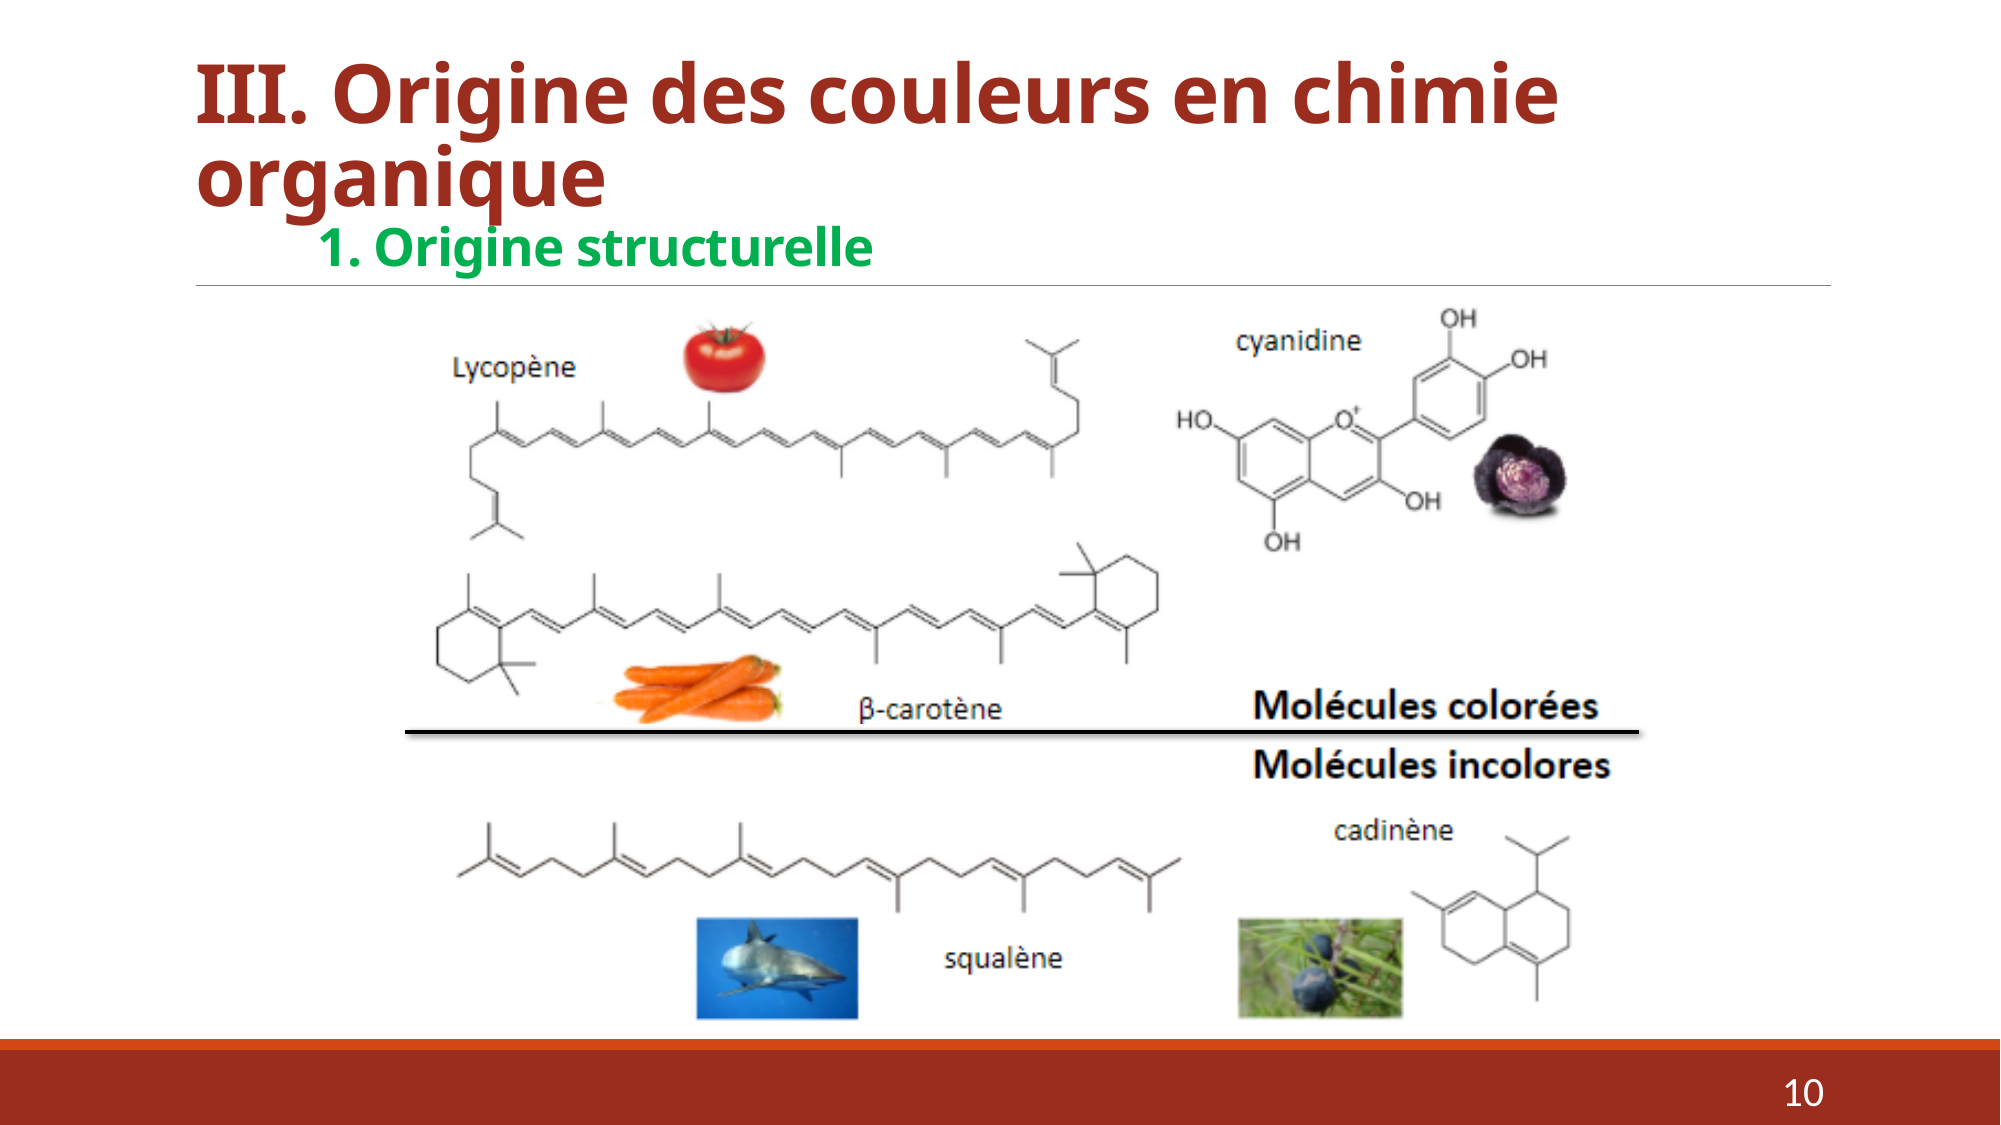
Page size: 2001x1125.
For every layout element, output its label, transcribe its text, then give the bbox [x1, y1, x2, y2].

slide_number 10 [1624, 1059, 1840, 1120]
title III. Origine des couleurs en chimie organique 1. Origine structurelle [180, 47, 1859, 285]
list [384, 304, 1625, 724]
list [384, 742, 1625, 1021]
